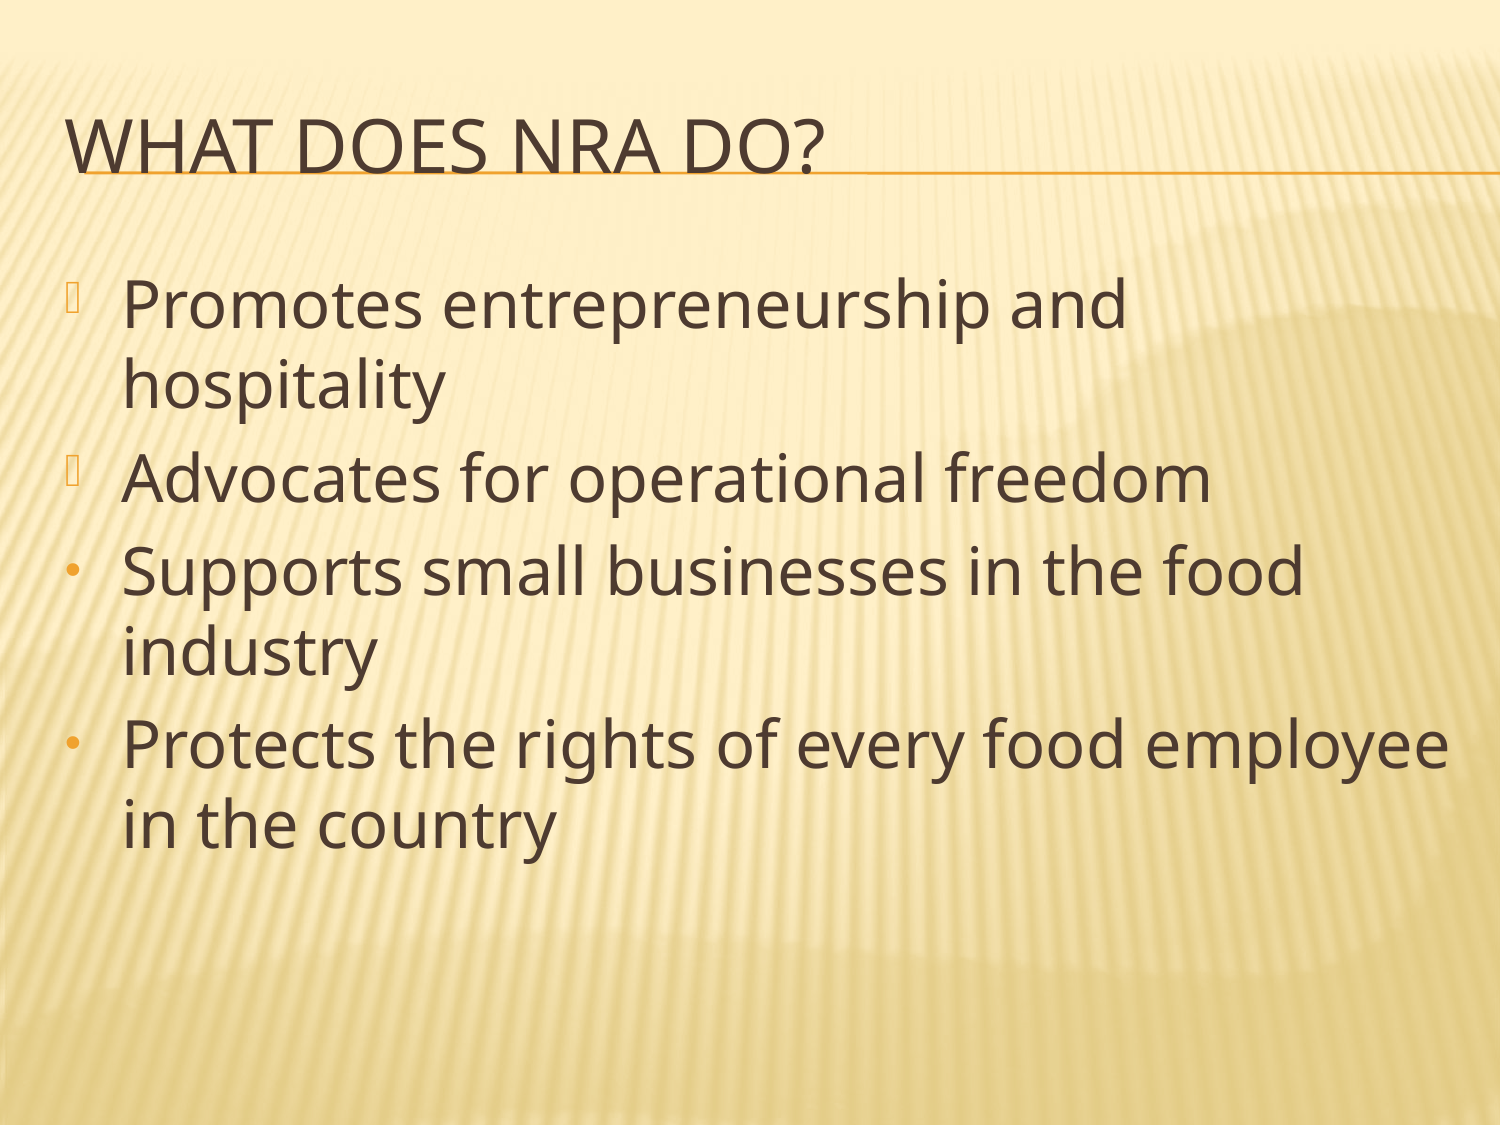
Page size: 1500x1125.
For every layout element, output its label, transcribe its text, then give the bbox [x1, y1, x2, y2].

title What does NRA do? [50, 75, 1475, 213]
list Promotes entrepreneurship and hospitality Advocates for operational freedom Supports small businesses in the food industry Protects the rights of every food employee in the country [50, 254, 1475, 998]
